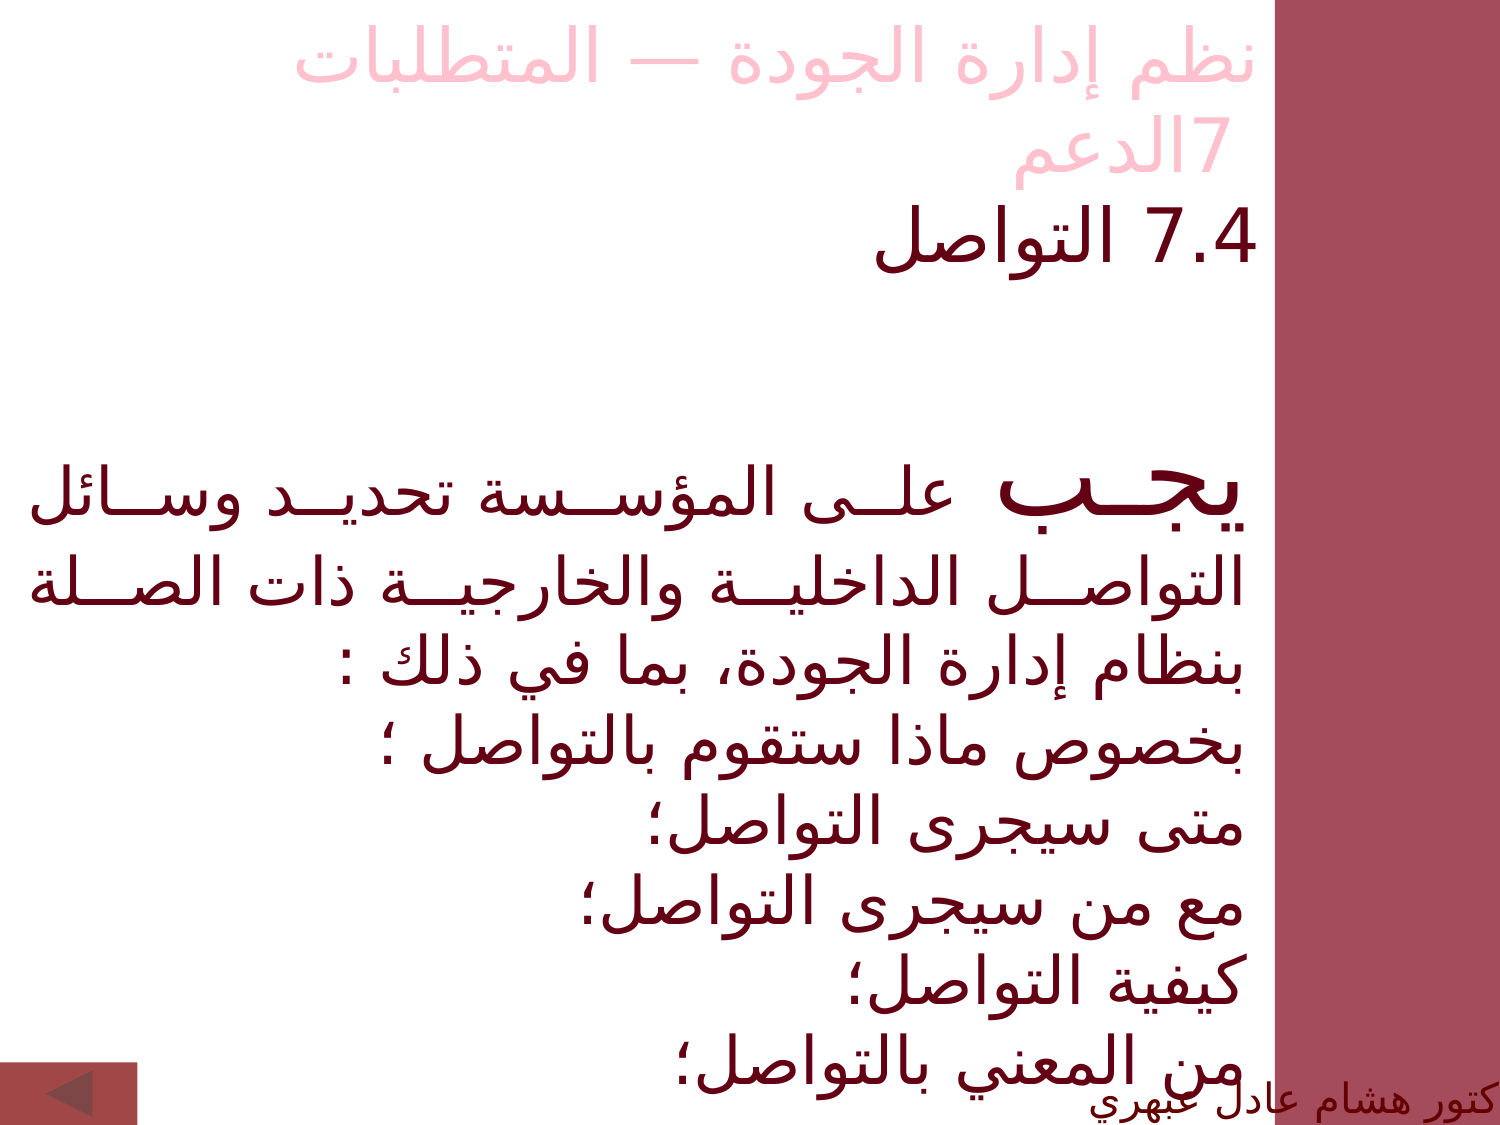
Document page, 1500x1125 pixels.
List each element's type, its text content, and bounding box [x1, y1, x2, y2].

text_box يجب على المؤسسة تحديد وسائل التواصل الداخلية والخارجية ذات الصلة بنظام إدارة الجودة، بما في ذلك : بخصوص ماذا ستقوم بالتواصل ؛ متى سيجرى التواصل؛ مع من سيجرى التواصل؛ كيفية التواصل؛ من المعني بالتواصل؛ [12, 395, 1263, 1106]
text_box [0, 1060, 140, 1125]
text_box نظم إدارة الجودة — المتطلبات 7الدعم 7.4 التواصل [0, 0, 1275, 285]
text_box الدكتور هشام عادل عبهري [1073, 1064, 1500, 1125]
text_box [1273, 0, 1500, 1064]
